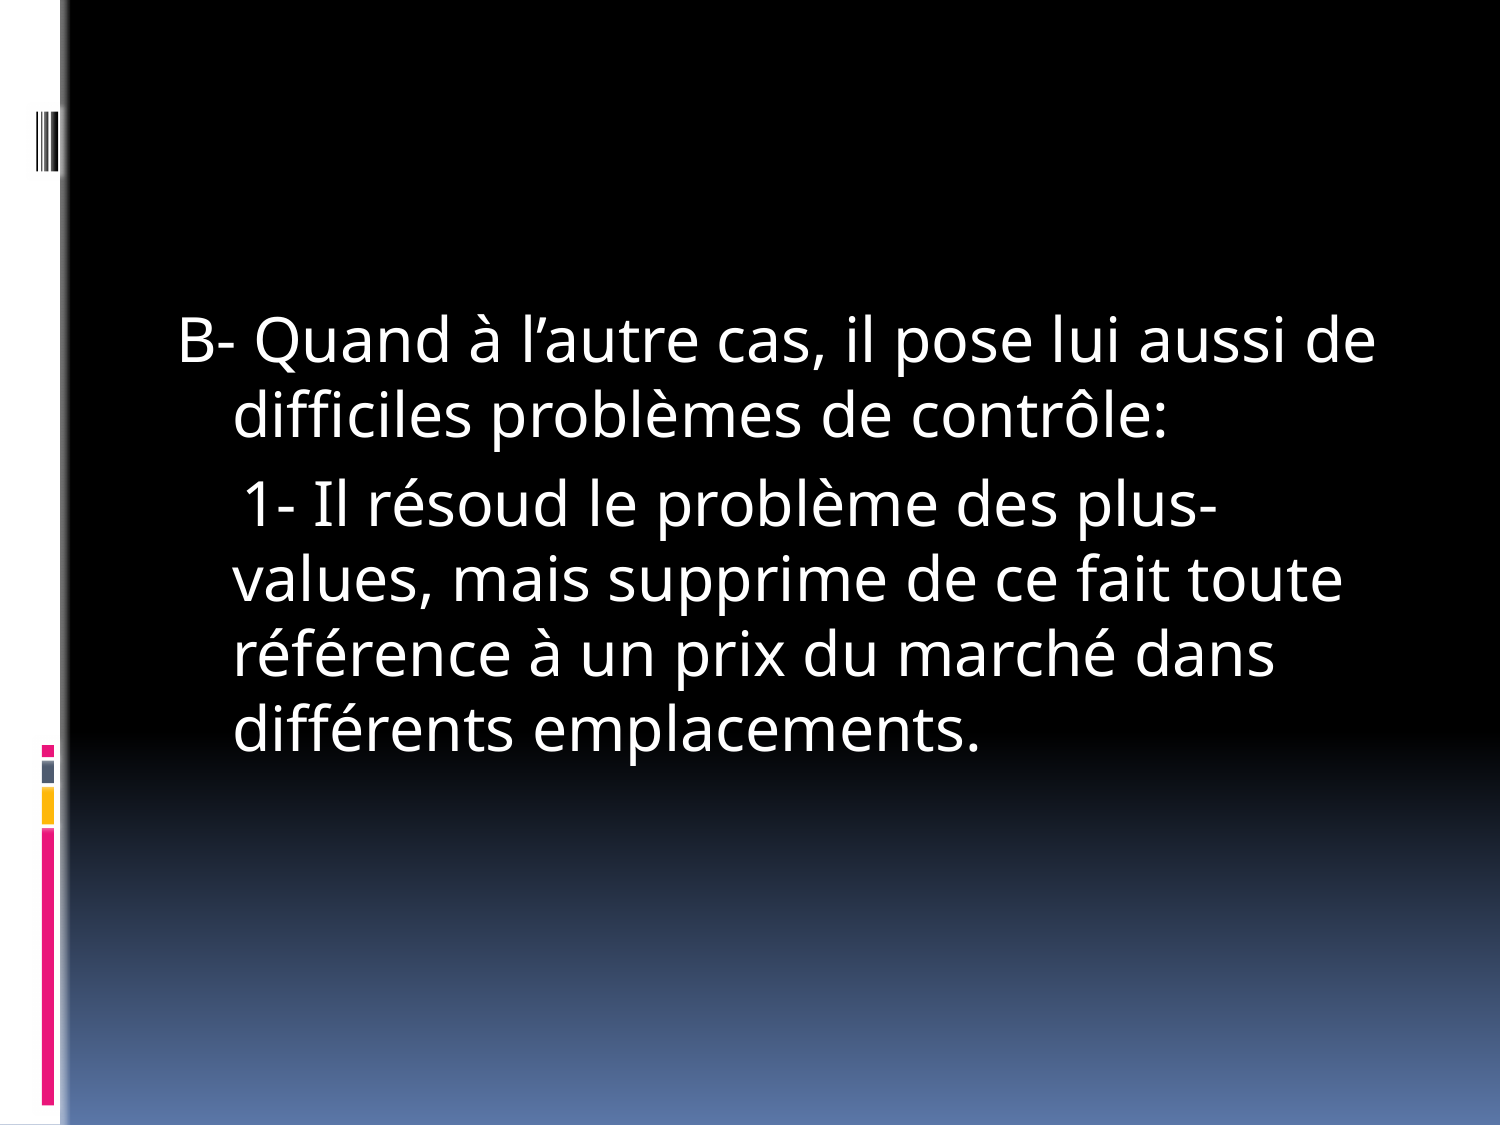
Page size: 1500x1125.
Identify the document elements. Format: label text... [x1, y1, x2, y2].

list B- Quand à l’autre cas, il pose lui aussi de difficiles problèmes de contrôle: 1- Il résoud le problème des plus- values, mais supprime de ce fait toute référence à un prix du marché dans différents emplacements. [150, 292, 1425, 1043]
